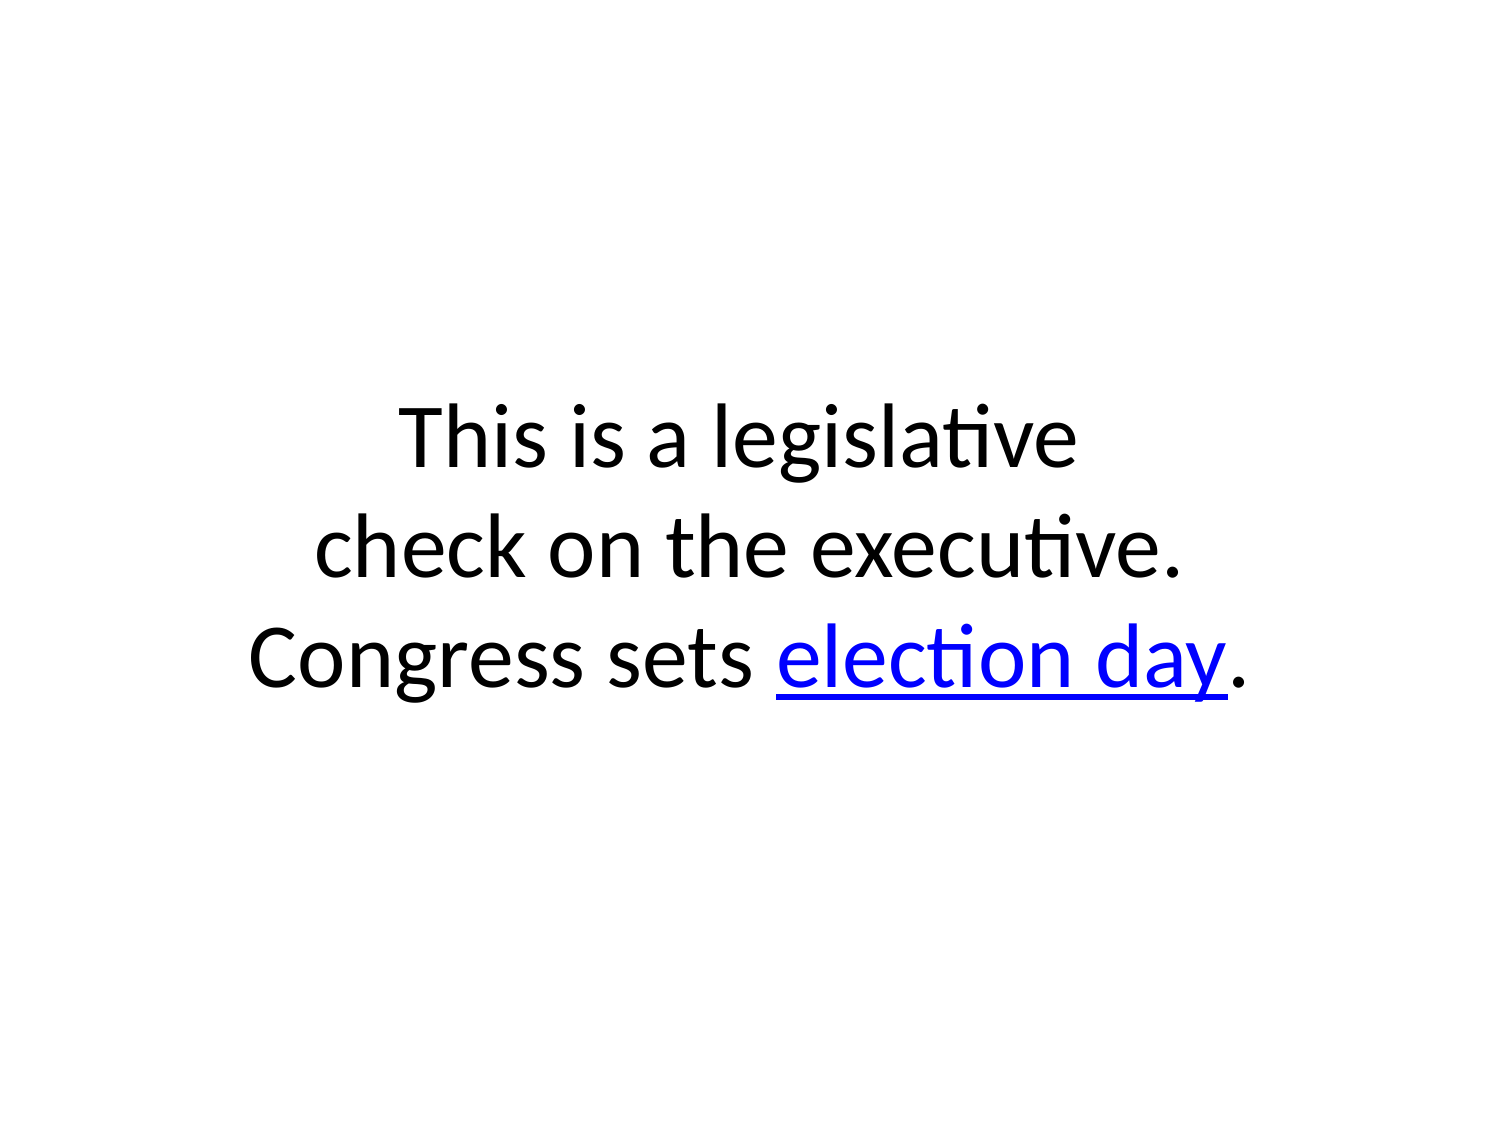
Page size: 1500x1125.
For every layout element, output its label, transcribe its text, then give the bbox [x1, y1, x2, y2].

title This is a legislative check on the executive. Congress sets election day. [74, 44, 1426, 1038]
